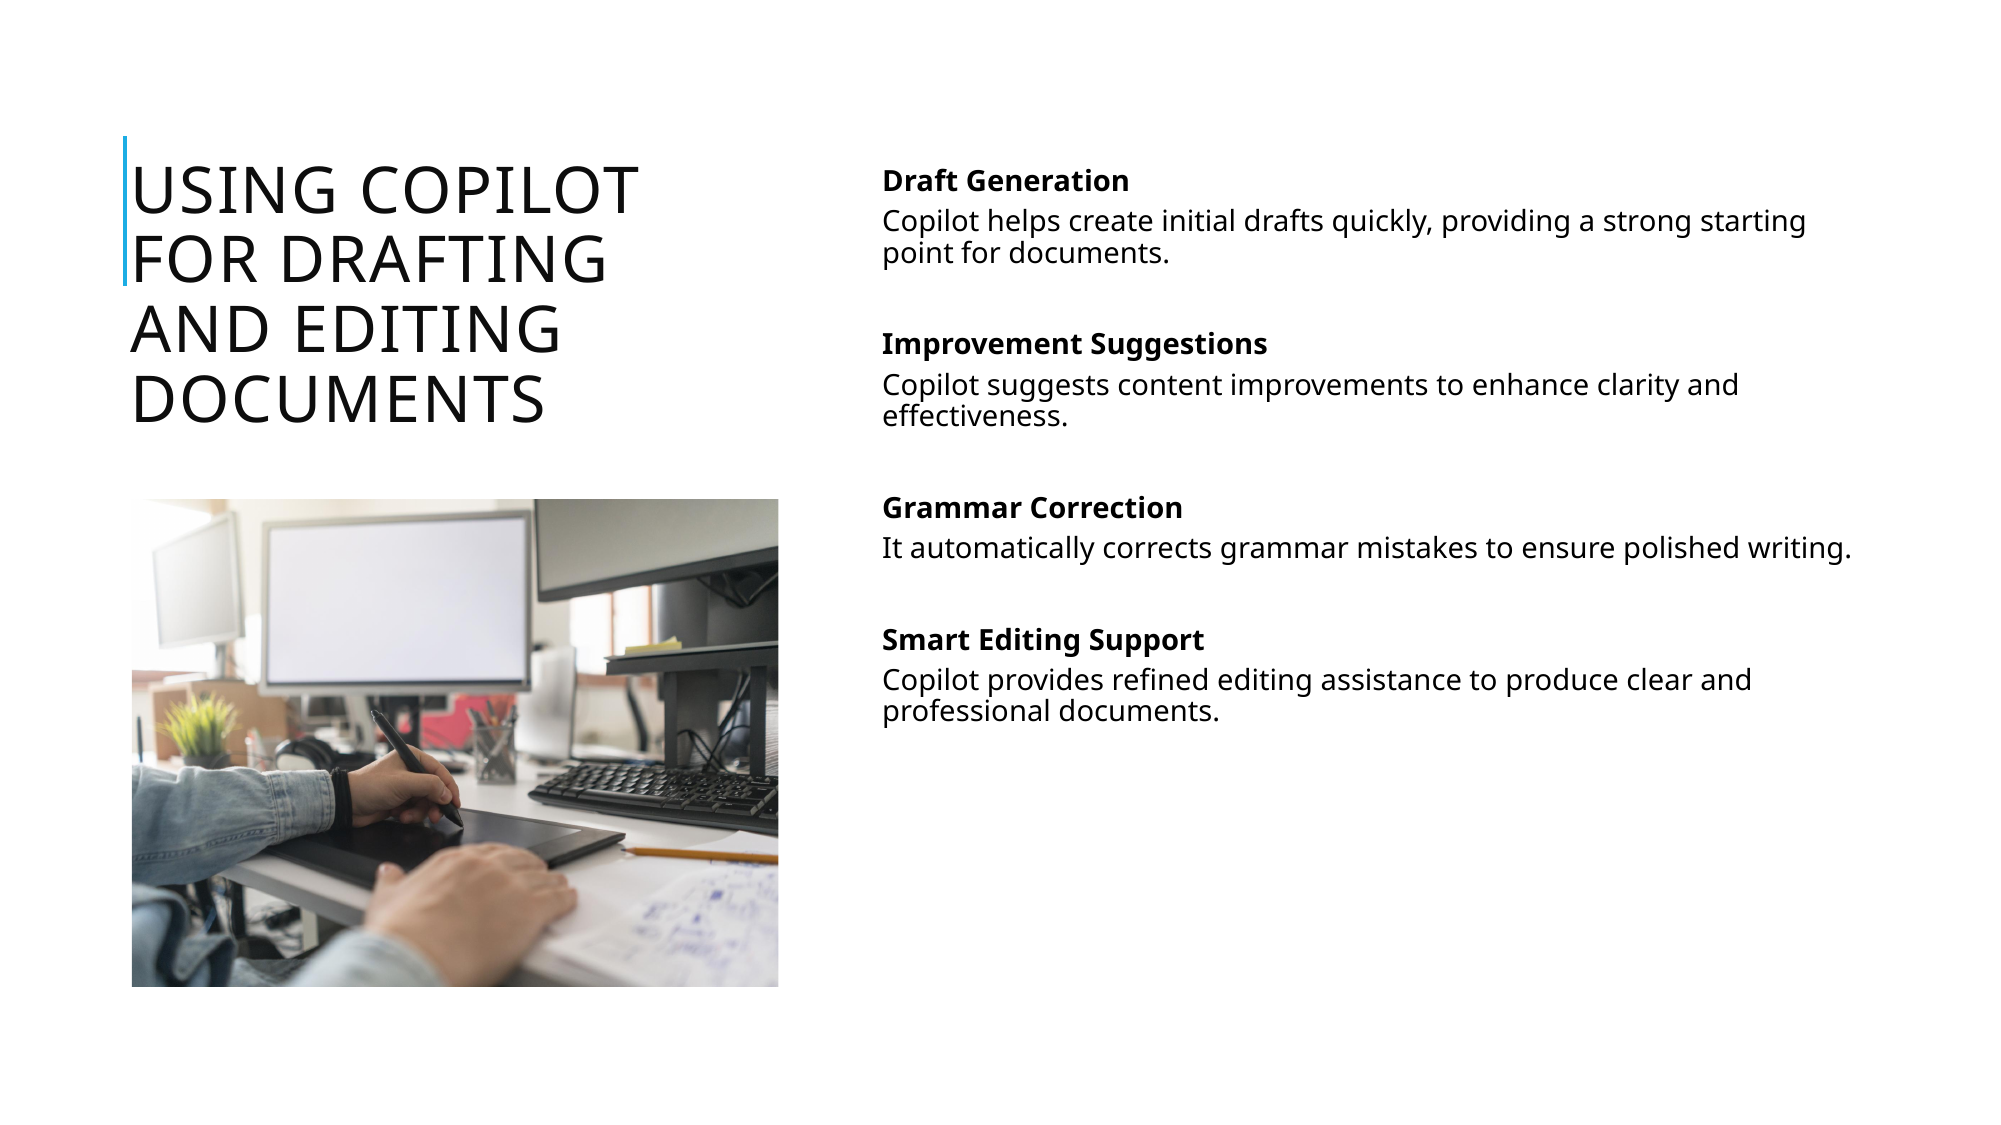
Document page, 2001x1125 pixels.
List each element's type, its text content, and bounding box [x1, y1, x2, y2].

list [131, 499, 779, 988]
title Using Copilot for Drafting and Editing Documents [115, 149, 779, 467]
list Draft Generation Copilot helps create initial drafts quickly, providing a strong starting point for documents. Improvement Suggestions Copilot suggests content improvements to enhance clarity and effectiveness. Grammar Correction It automatically corrects grammar mistakes to ensure polished writing. Smart Editing Support Copilot provides refined editing assistance to produce clear and professional documents. [874, 158, 1883, 981]
